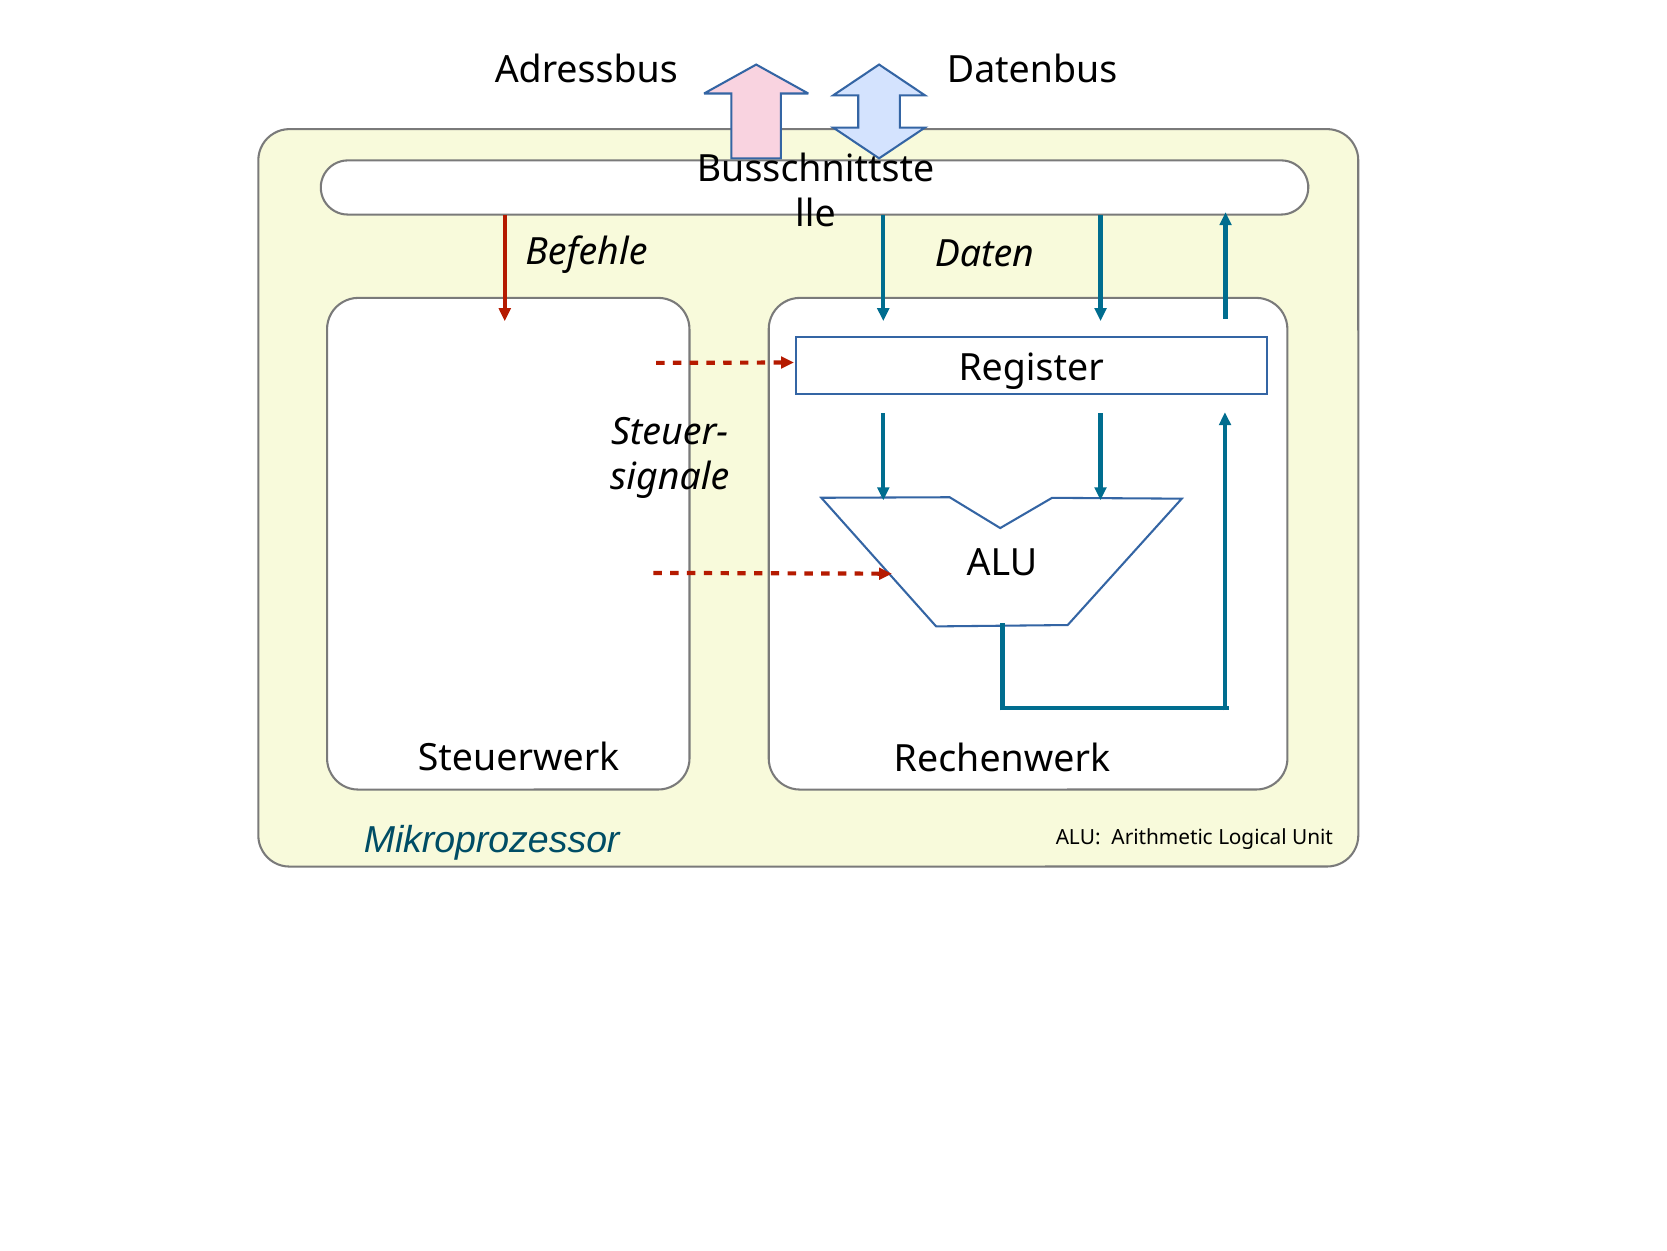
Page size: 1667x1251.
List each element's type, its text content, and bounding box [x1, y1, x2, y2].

text_box [1094, 413, 1107, 500]
text_box [821, 497, 1182, 627]
text_box Steuerwerk [345, 726, 692, 784]
text_box [1218, 412, 1232, 711]
text_box [713, 64, 809, 137]
text_box ALU: Arithmetic Logical Unit [1049, 817, 1340, 856]
text_box [942, 160, 1309, 215]
text_box [1094, 280, 1107, 321]
text_box Steuer- signale [543, 400, 796, 504]
text_box Busschnittstelle [689, 137, 942, 240]
text_box Mikroprozessor [333, 789, 650, 886]
text_box [258, 129, 731, 867]
text_box [877, 567, 892, 580]
text_box [320, 160, 689, 215]
text_box [506, 240, 883, 400]
text_box [498, 279, 511, 321]
text_box Register [795, 336, 1267, 395]
text_box [877, 280, 890, 321]
text_box [650, 129, 1359, 867]
text_box Befehle [460, 221, 713, 279]
text_box [768, 297, 1288, 790]
text_box [877, 413, 890, 500]
text_box [1219, 212, 1232, 319]
text_box [327, 297, 690, 790]
text_box ALU [960, 531, 1044, 590]
text_box Daten [858, 222, 1111, 280]
text_box Adressbus [460, 38, 713, 97]
text_box Datenbus [906, 38, 1159, 97]
text_box [833, 64, 925, 137]
text_box Rechenwerk [829, 727, 1175, 785]
text_box [779, 356, 794, 369]
